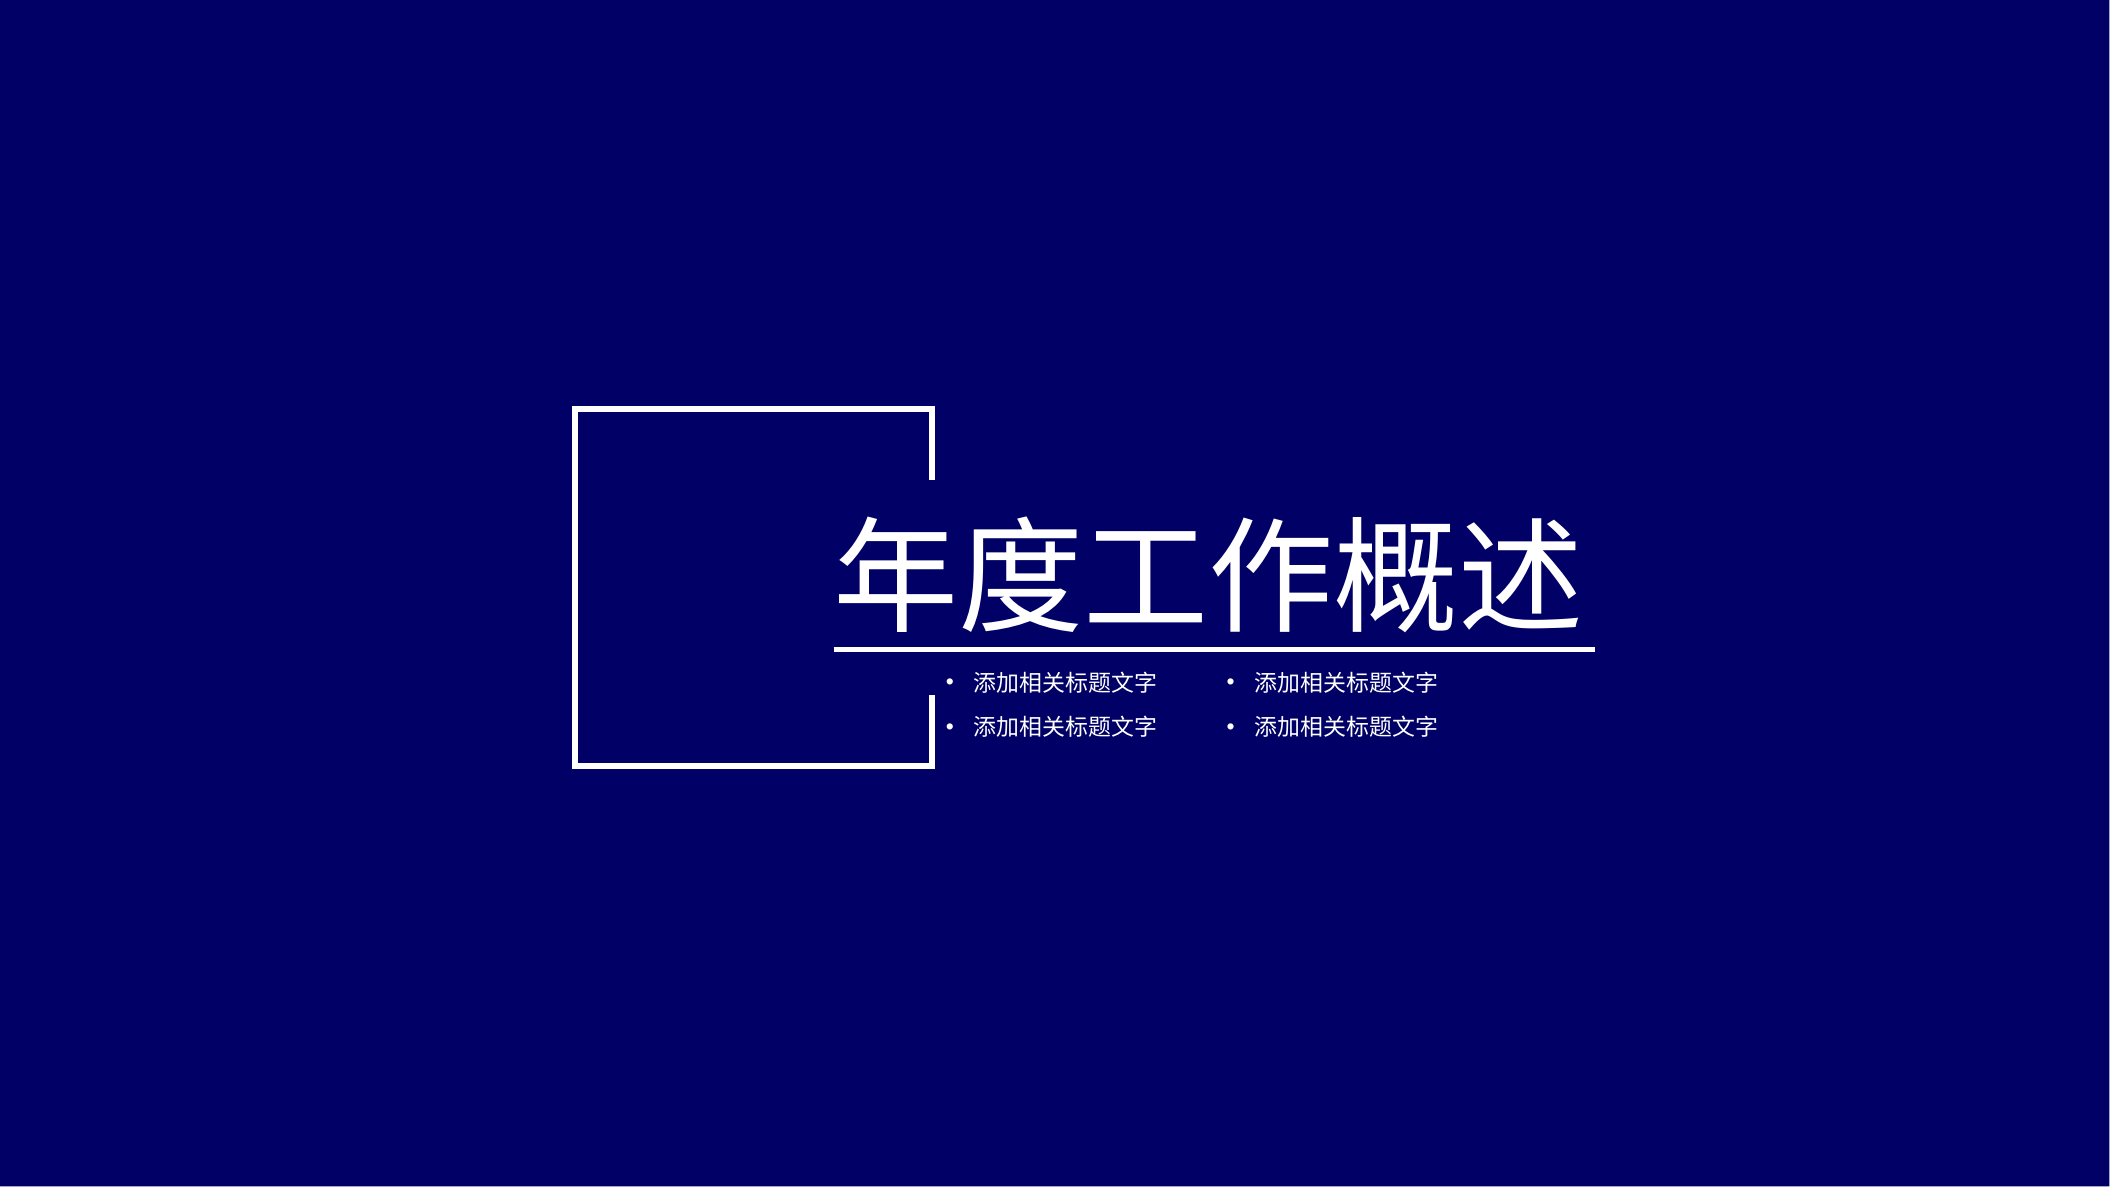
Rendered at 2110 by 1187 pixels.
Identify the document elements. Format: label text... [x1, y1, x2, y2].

text_box 添加相关标题文字 [931, 705, 1173, 748]
text_box 添加相关标题文字 [931, 660, 1173, 703]
text_box 添加相关标题文字 [1211, 660, 1454, 703]
text_box [0, 0, 2110, 1187]
text_box 添加相关标题文字 [1211, 705, 1454, 748]
text_box [574, 408, 933, 767]
